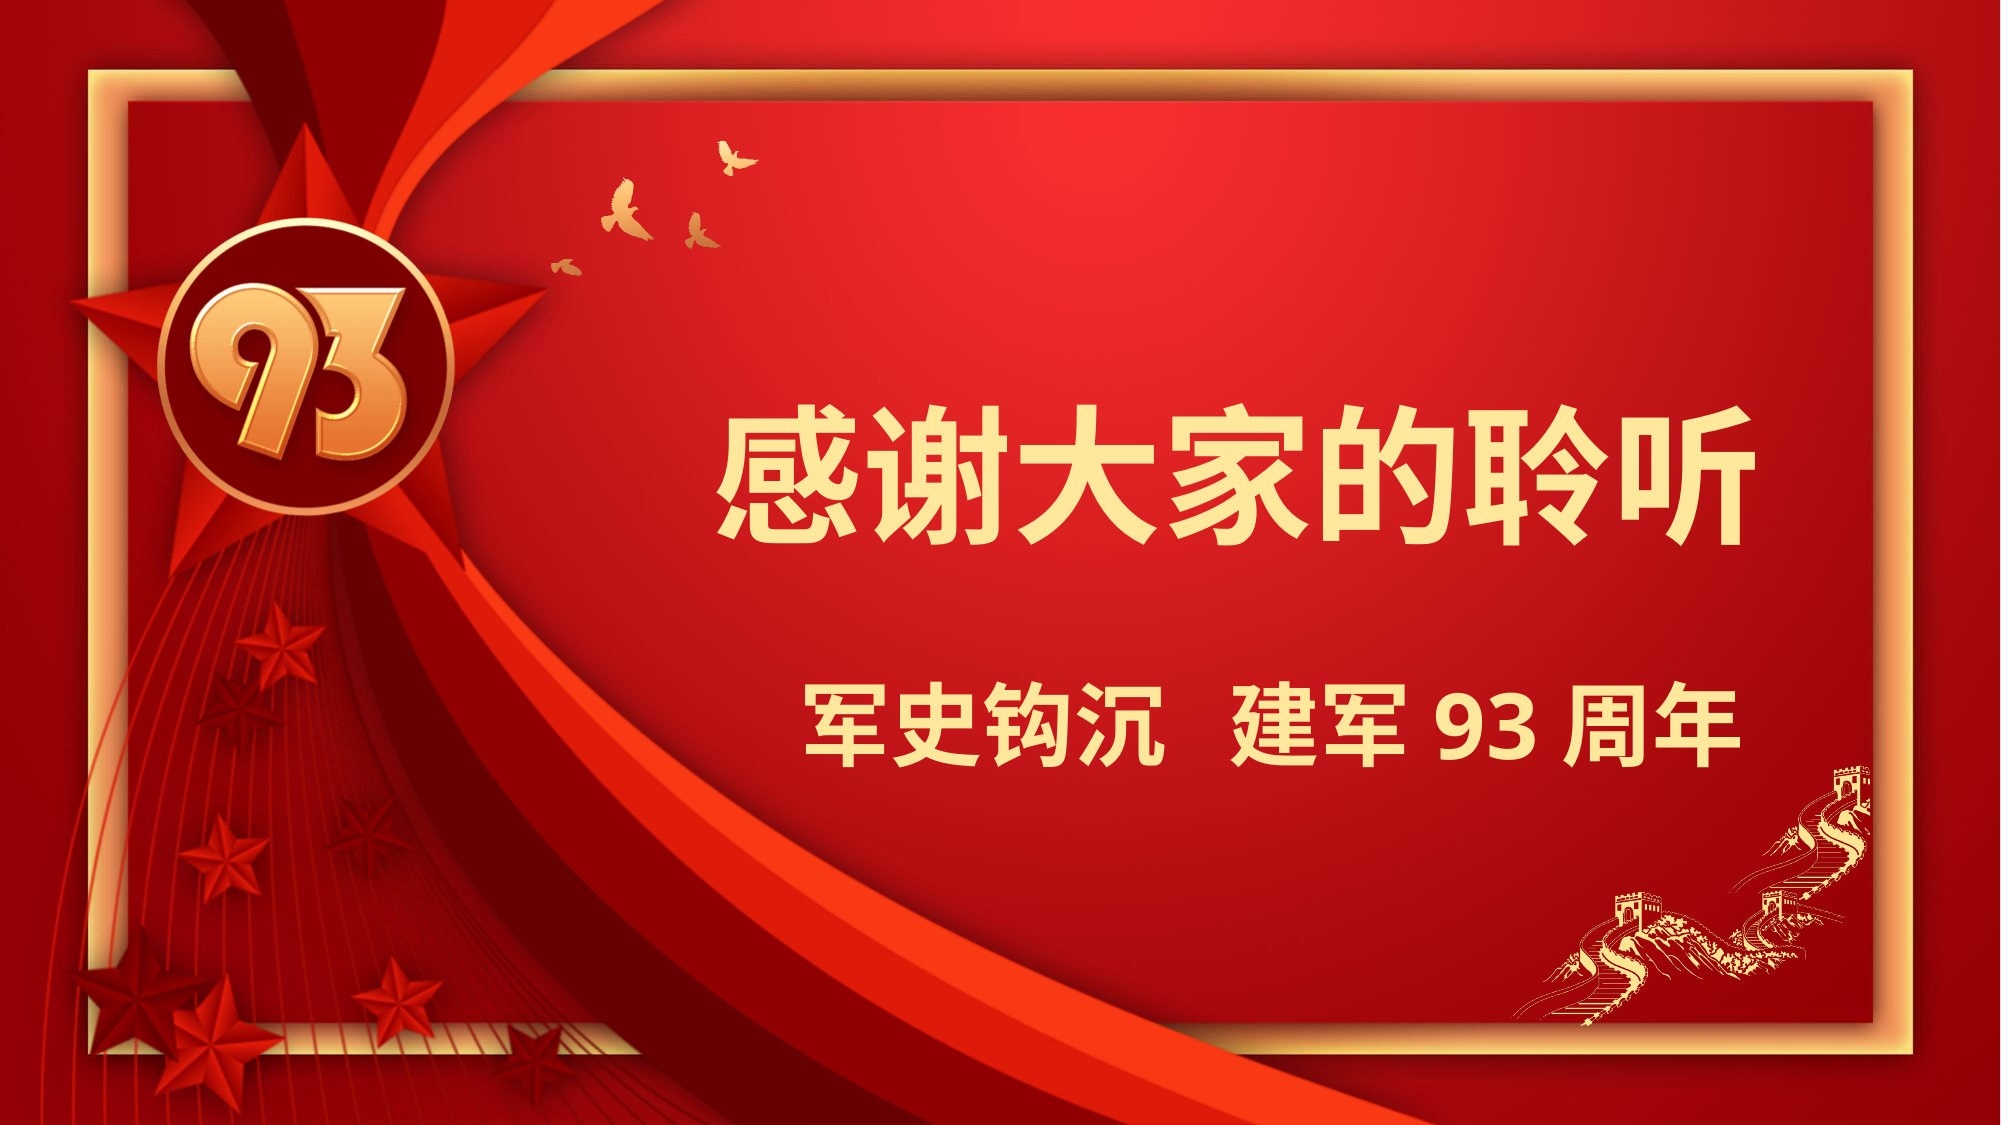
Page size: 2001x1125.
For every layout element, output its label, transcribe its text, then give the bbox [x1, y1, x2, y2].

picture [0, 0, 2001, 1125]
text_box 军史钩沉 建军93周年 [784, 660, 1782, 786]
text_box 感谢大家的聆听 [697, 375, 1783, 571]
